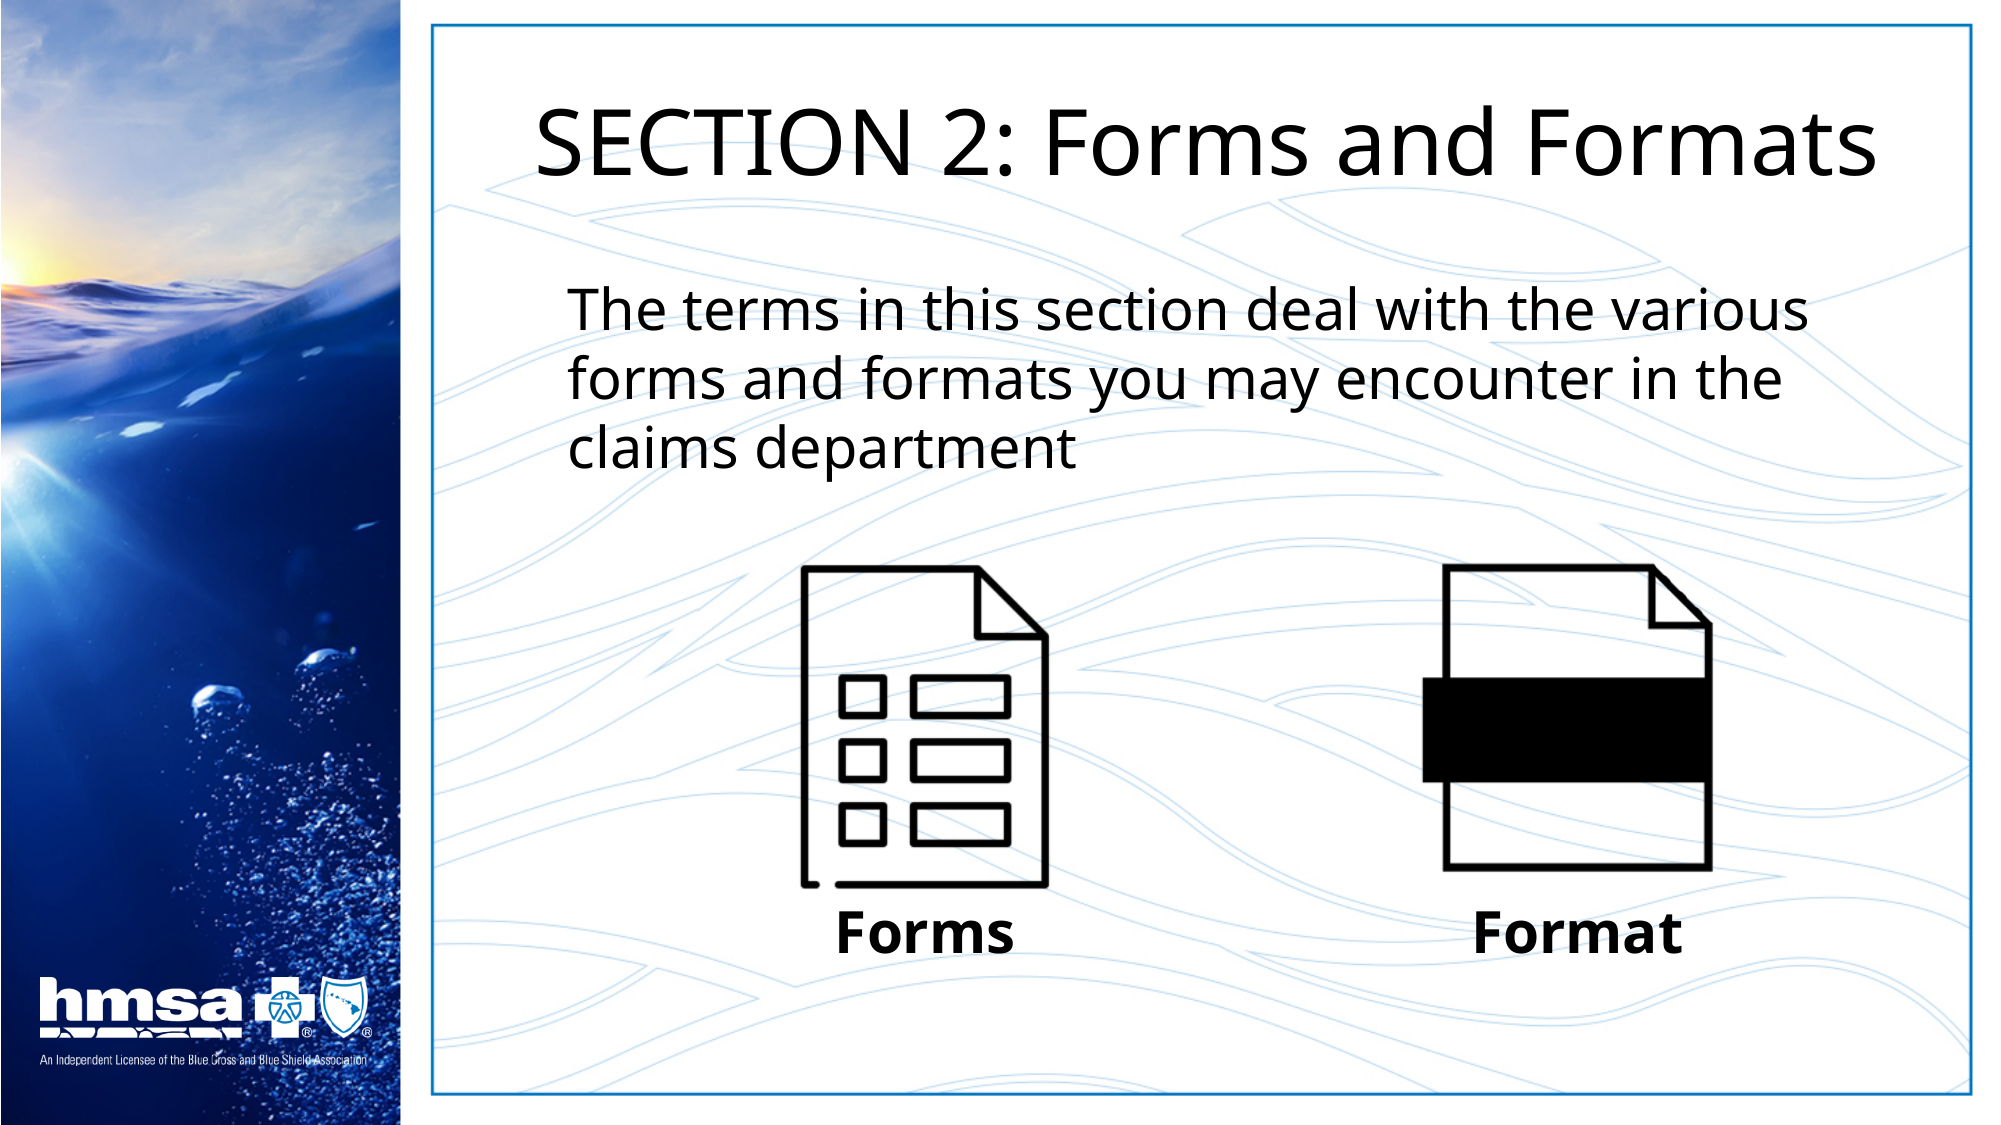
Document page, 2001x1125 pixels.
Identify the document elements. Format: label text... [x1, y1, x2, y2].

text_box Forms [730, 888, 1121, 973]
picture [1, 0, 1999, 1125]
list The terms in this section deal with the various forms and formats you may encounter in the claims department [552, 264, 1903, 490]
title SECTION 2: Forms and Formats [476, 45, 1939, 233]
text_box Format [1382, 888, 1773, 973]
